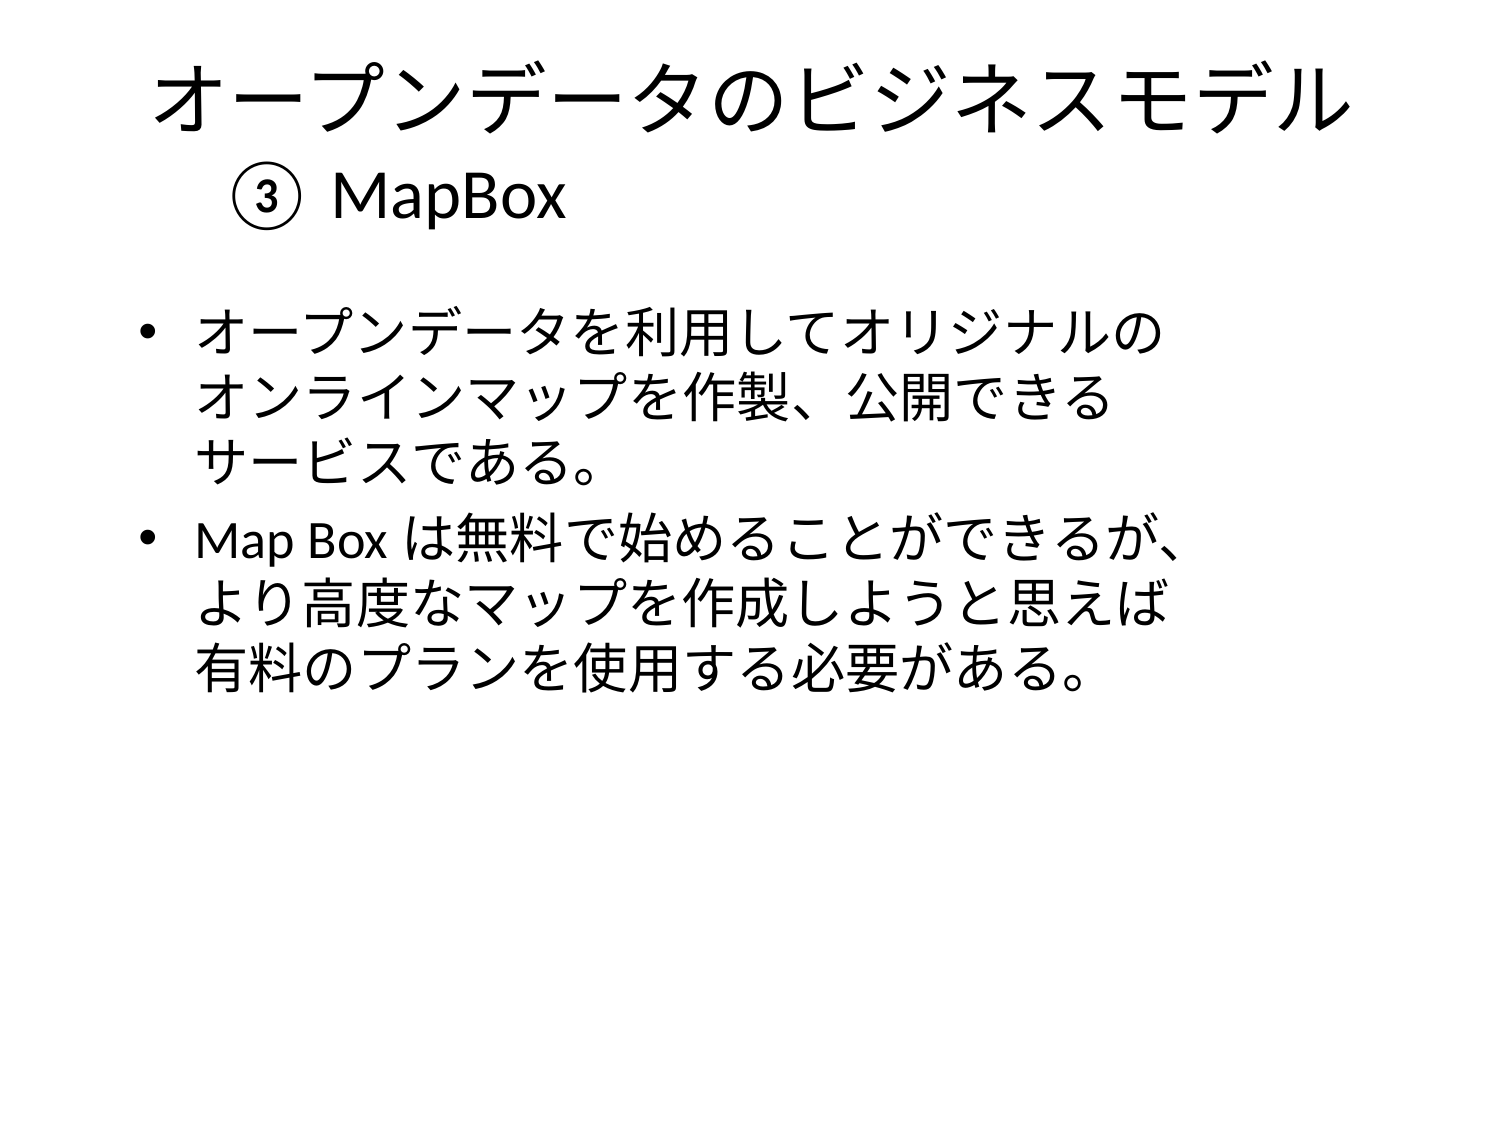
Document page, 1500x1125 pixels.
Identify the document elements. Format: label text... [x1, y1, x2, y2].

text_box オープンデータのビジネスモデル [76, 3, 1427, 191]
title ③ MapBox [171, 191, 617, 241]
list オープンデータを利用してオリジナルのオンラインマップを作製、公開できるサービスである。 Map Boxは無料で始めることができるが、より高度なマップを作成しようと思えば有料のプランを使用する必要がある。 [123, 290, 1221, 756]
